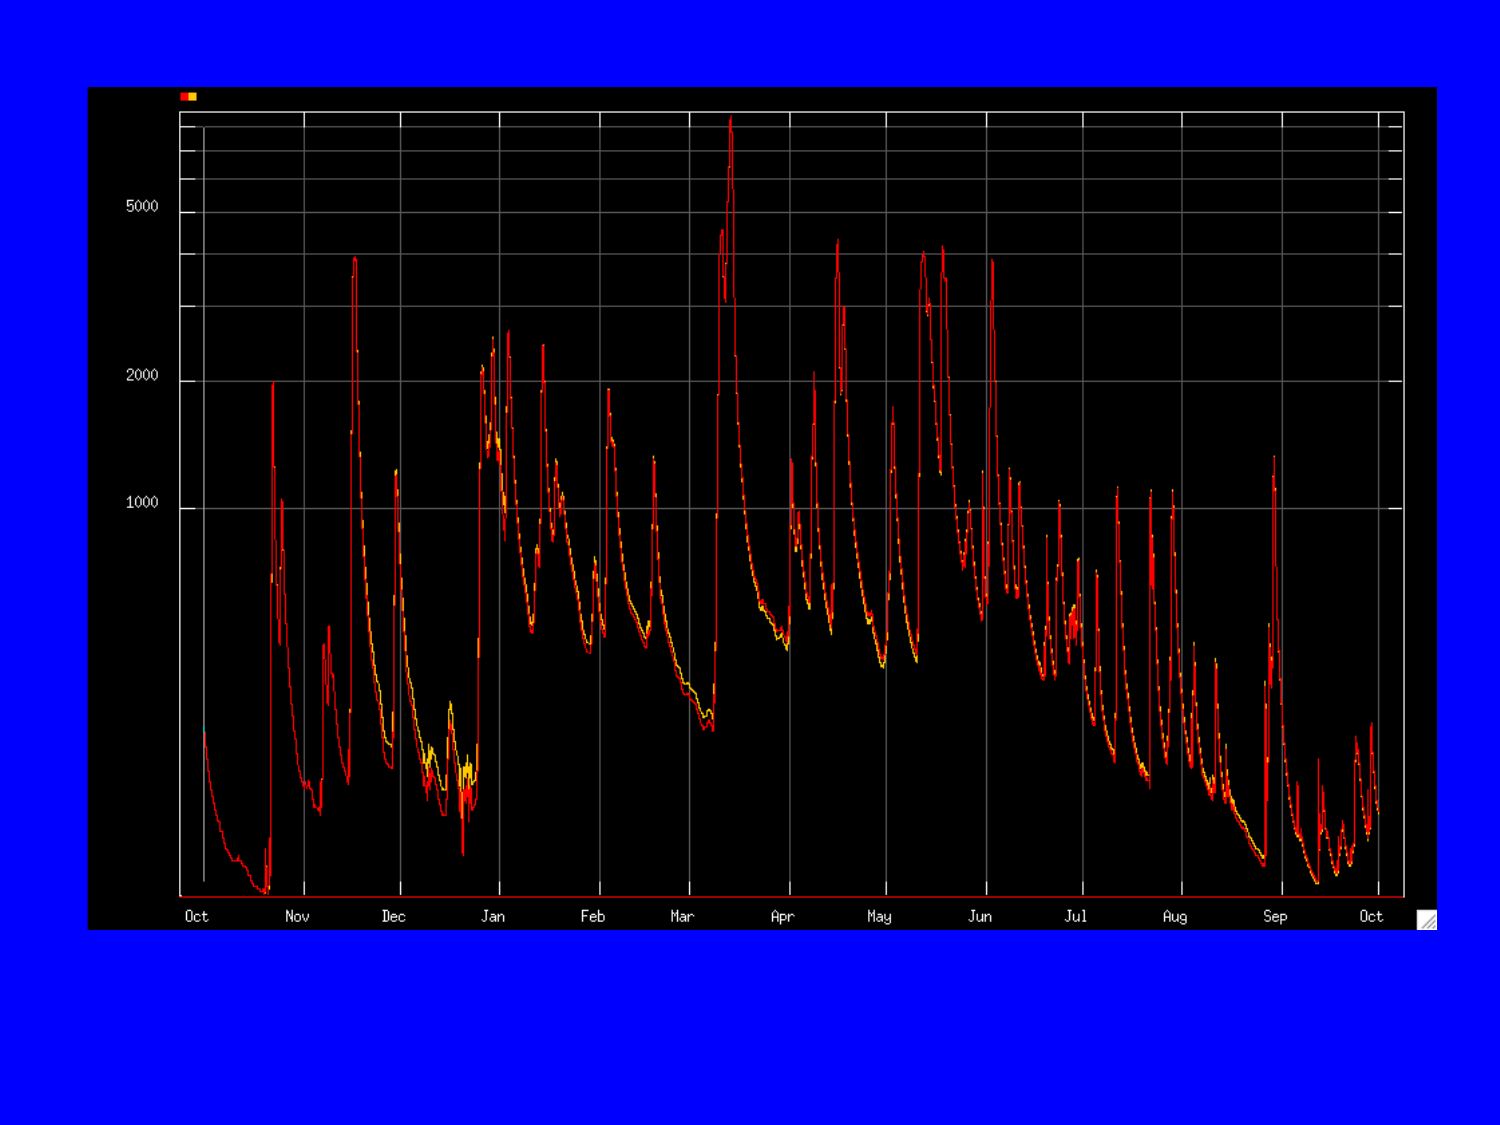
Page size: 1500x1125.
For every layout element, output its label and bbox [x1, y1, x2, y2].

picture [87, 87, 1438, 930]
